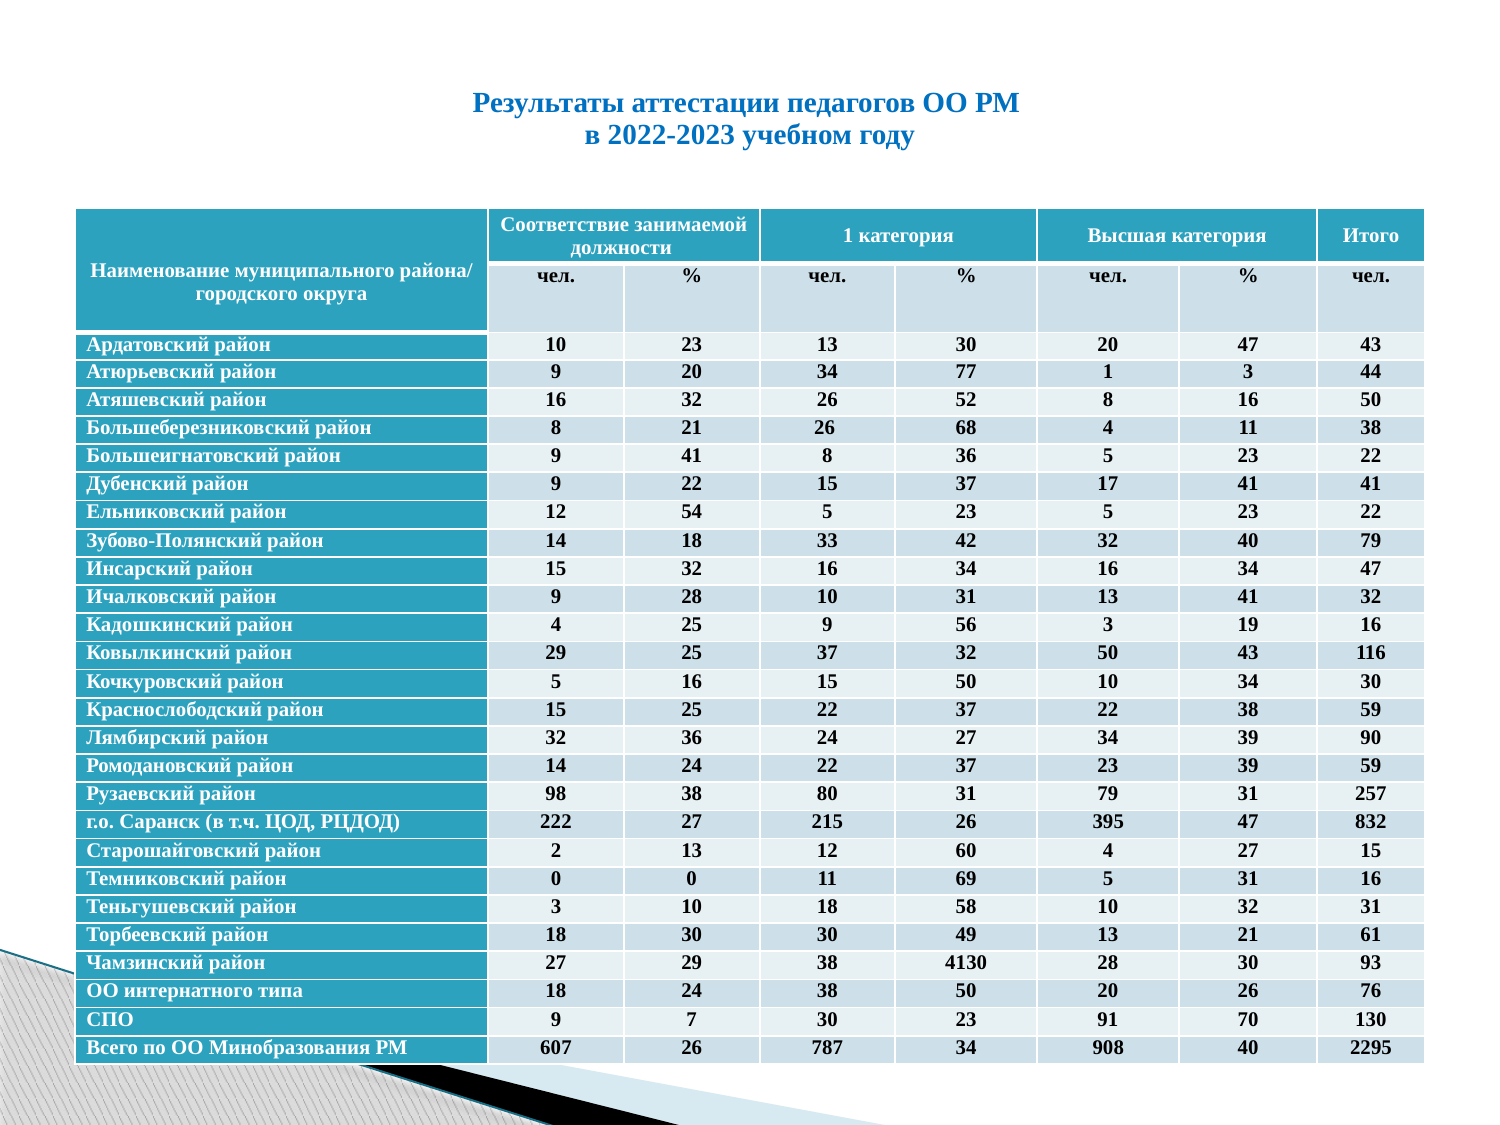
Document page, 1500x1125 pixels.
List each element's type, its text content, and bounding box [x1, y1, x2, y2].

table_cell 37 [896, 699, 1036, 725]
table_cell 44 [1318, 361, 1424, 387]
table_cell 26 [896, 811, 1036, 838]
table_cell 5 [1038, 445, 1178, 471]
table_cell 38 [761, 952, 894, 979]
table_cell 2295 [1318, 1037, 1424, 1063]
table_cell 16 [1318, 614, 1424, 641]
table_cell 29 [625, 952, 759, 979]
table_cell 69 [896, 868, 1036, 894]
table_cell 31 [896, 586, 1036, 612]
table_cell Старошайговский район [76, 839, 487, 866]
table_cell Кочкуровский район [76, 670, 487, 697]
table_cell 21 [1180, 924, 1316, 950]
table_cell 18 [489, 980, 623, 1007]
table_cell 22 [625, 473, 759, 500]
table_cell Атяшевский район [76, 389, 487, 415]
table_cell 22 [1318, 445, 1424, 471]
table_cell 7 [625, 1008, 759, 1035]
table_cell 9 [489, 361, 623, 387]
table_cell 30 [1318, 670, 1424, 697]
table_cell 49 [896, 924, 1036, 950]
table_cell г.о. Саранск (в т.ч. ЦОД, РЦДОД) [76, 811, 487, 838]
table_cell 10 [761, 586, 894, 612]
table_cell 34 [761, 361, 894, 387]
table_cell 15 [489, 699, 623, 725]
table_cell 77 [896, 361, 1036, 387]
table_cell 47 [1318, 558, 1424, 584]
table_cell 24 [625, 755, 759, 781]
table_cell 50 [1038, 642, 1178, 669]
table_header Наименование муниципального района/ городского округа [76, 220, 487, 330]
table_cell СПО [76, 1008, 487, 1035]
table_cell Рузаевский район [76, 783, 487, 810]
table_cell 21 [625, 417, 759, 443]
table_cell 13 [761, 333, 894, 359]
table_cell 22 [761, 699, 894, 725]
table_cell 15 [1318, 839, 1424, 866]
table_cell Атюрьевский район [76, 361, 487, 387]
table_cell 116 [1318, 642, 1424, 669]
table_cell 22 [761, 755, 894, 781]
table_cell 4 [489, 614, 623, 641]
table_cell 10 [1038, 670, 1178, 697]
table_cell 15 [761, 670, 894, 697]
table_cell 16 [1318, 868, 1424, 894]
table_cell 8 [761, 445, 894, 471]
table_cell 79 [1318, 530, 1424, 556]
table_cell 14 [489, 755, 623, 781]
table_cell 34 [896, 1037, 1036, 1063]
table_cell 12 [489, 501, 623, 528]
table_cell 34 [896, 558, 1036, 584]
table_cell % [1180, 266, 1316, 332]
table_cell Лямбирский район [76, 727, 487, 753]
table_cell Торбеевский район [76, 924, 487, 950]
table_cell 5 [489, 670, 623, 697]
table_cell 832 [1318, 811, 1424, 838]
table_cell 14 [489, 530, 623, 556]
table_cell 38 [1180, 699, 1316, 725]
table_cell 33 [761, 530, 894, 556]
table_cell 10 [625, 896, 759, 922]
table_cell чел. [489, 266, 623, 332]
table_cell 41 [1318, 473, 1424, 500]
table_cell Теньгушевский район [76, 896, 487, 922]
table_cell 23 [1180, 445, 1316, 471]
table_cell 257 [1318, 783, 1424, 810]
table_cell 4 [1038, 417, 1178, 443]
table_cell 26 [761, 417, 894, 443]
table_cell 34 [1038, 727, 1178, 753]
table_cell 0 [489, 868, 623, 894]
table_header 1 категория [761, 220, 1036, 261]
table_cell 11 [1180, 417, 1316, 443]
table_cell 93 [1318, 952, 1424, 979]
table_cell 31 [896, 783, 1036, 810]
table_cell 16 [761, 558, 894, 584]
table_cell 908 [1038, 1037, 1178, 1063]
table_cell 50 [1318, 389, 1424, 415]
table_cell 10 [489, 333, 623, 359]
table_cell 1 [1038, 361, 1178, 387]
table_cell 15 [489, 558, 623, 584]
table_cell 58 [896, 896, 1036, 922]
table_cell 31 [1180, 868, 1316, 894]
table_cell 30 [896, 333, 1036, 359]
table_cell Ковылкинский район [76, 642, 487, 669]
table_cell 22 [1318, 501, 1424, 528]
table_header Высшая категория [1038, 220, 1316, 261]
table_cell Зубово-Полянский район [76, 530, 487, 556]
table_cell чел. [761, 266, 894, 332]
table_cell 16 [489, 389, 623, 415]
table_cell 13 [1038, 586, 1178, 612]
table_cell % [896, 266, 1036, 332]
table_cell 8 [489, 417, 623, 443]
table_cell 13 [625, 839, 759, 866]
table_cell 23 [896, 1008, 1036, 1035]
table_cell 41 [625, 445, 759, 471]
table_cell 54 [625, 501, 759, 528]
table_cell Краснослободский район [76, 699, 487, 725]
table_cell 787 [761, 1037, 894, 1063]
table_cell 90 [1318, 727, 1424, 753]
table_cell 39 [1180, 755, 1316, 781]
table_cell 28 [625, 586, 759, 612]
table_cell 34 [1180, 670, 1316, 697]
table_cell 607 [489, 1037, 623, 1063]
table_cell 61 [1318, 924, 1424, 950]
table_cell 50 [896, 980, 1036, 1007]
table_cell 11 [761, 868, 894, 894]
table_cell 30 [1180, 952, 1316, 979]
table_cell 5 [1038, 501, 1178, 528]
table_cell Темниковский район [76, 868, 487, 894]
table_cell 32 [1038, 530, 1178, 556]
table_cell 38 [625, 783, 759, 810]
title Результаты аттестации педагогов ОО РМ в 2022-2023 учебном году [75, 45, 1425, 220]
table_cell чел. [1038, 266, 1178, 332]
table_header Соответствие занимаемой должности [489, 220, 759, 261]
table_cell Большеберезниковский район [76, 417, 487, 443]
table_cell 31 [1180, 783, 1316, 810]
table_cell 32 [625, 558, 759, 584]
table_cell 9 [761, 614, 894, 641]
table_cell ОО интернатного типа [76, 980, 487, 1007]
table_cell 37 [896, 755, 1036, 781]
table_cell 215 [761, 811, 894, 838]
table_cell 3 [489, 896, 623, 922]
table_cell 31 [1318, 896, 1424, 922]
table_cell 27 [1180, 839, 1316, 866]
table_header Итого [1318, 220, 1424, 261]
table_cell 26 [761, 389, 894, 415]
table_cell 27 [489, 952, 623, 979]
table_cell 42 [896, 530, 1036, 556]
table_cell 36 [625, 727, 759, 753]
table_cell 47 [1180, 333, 1316, 359]
table_cell 39 [1180, 727, 1316, 753]
table_cell 40 [1180, 1037, 1316, 1063]
table_cell 32 [896, 642, 1036, 669]
table_cell 5 [761, 501, 894, 528]
table_cell 43 [1318, 333, 1424, 359]
table_cell Дубенский район [76, 473, 487, 500]
table_cell 18 [489, 924, 623, 950]
table_cell 76 [1318, 980, 1424, 1007]
table_cell Ельниковский район [76, 501, 487, 528]
table_cell 24 [761, 727, 894, 753]
table_cell 9 [489, 445, 623, 471]
table_cell 41 [1180, 586, 1316, 612]
table_cell 13 [1038, 924, 1178, 950]
table_cell 98 [489, 783, 623, 810]
table_cell 47 [1180, 811, 1316, 838]
table_cell 2 [489, 839, 623, 866]
table_cell Кадошкинский район [76, 614, 487, 641]
table_cell 32 [1180, 896, 1316, 922]
table_cell 20 [1038, 980, 1178, 1007]
table_cell 0 [625, 868, 759, 894]
table_cell 26 [625, 1037, 759, 1063]
table_cell Чамзинский район [76, 952, 487, 979]
table_cell 18 [761, 896, 894, 922]
table_cell Ичалковский район [76, 586, 487, 612]
table_cell 52 [896, 389, 1036, 415]
table_cell 9 [489, 473, 623, 500]
table_cell 3 [1180, 361, 1316, 387]
table_cell 28 [1038, 952, 1178, 979]
table_cell чел. [1318, 266, 1424, 332]
table_cell 68 [896, 417, 1036, 443]
table_cell 29 [489, 642, 623, 669]
table_cell 25 [625, 699, 759, 725]
table_cell 91 [1038, 1008, 1178, 1035]
table_cell 32 [625, 389, 759, 415]
table_cell 23 [1180, 501, 1316, 528]
table_cell 23 [896, 501, 1036, 528]
table_cell 18 [625, 530, 759, 556]
table_cell Инсарский район [76, 558, 487, 584]
table_cell 41 [1180, 473, 1316, 500]
table_cell 20 [625, 361, 759, 387]
table_cell 34 [1180, 558, 1316, 584]
table_cell Ромодановский район [76, 755, 487, 781]
table_cell 24 [625, 980, 759, 1007]
table_cell 27 [625, 811, 759, 838]
table_cell 8 [1038, 389, 1178, 415]
table_cell Ардатовский район [76, 335, 487, 359]
table_cell 30 [625, 924, 759, 950]
table_cell 25 [625, 614, 759, 641]
table_cell 5 [1038, 868, 1178, 894]
table_cell 17 [1038, 473, 1178, 500]
table_cell 27 [896, 727, 1036, 753]
table_cell % [625, 266, 759, 332]
table_cell 40 [1180, 530, 1316, 556]
table_cell 37 [896, 473, 1036, 500]
table_cell 70 [1180, 1008, 1316, 1035]
table_cell 26 [1180, 980, 1316, 1007]
table_cell 395 [1038, 811, 1178, 838]
table_cell 10 [1038, 896, 1178, 922]
table_cell 30 [761, 1008, 894, 1035]
table_cell 37 [761, 642, 894, 669]
table_cell 38 [1318, 417, 1424, 443]
table_cell 9 [489, 586, 623, 612]
table_cell 15 [761, 473, 894, 500]
table_cell 222 [489, 811, 623, 838]
table_cell Большеигнатовский район [76, 445, 487, 471]
table_cell 60 [896, 839, 1036, 866]
table_cell 32 [489, 727, 623, 753]
table_cell 130 [1318, 1008, 1424, 1035]
table_cell 38 [761, 980, 894, 1007]
table_cell 36 [896, 445, 1036, 471]
table_cell 32 [1318, 586, 1424, 612]
table_cell 16 [1180, 389, 1316, 415]
table_cell 22 [1038, 699, 1178, 725]
table_cell 23 [625, 333, 759, 359]
table_cell 59 [1318, 699, 1424, 725]
table_cell 43 [1180, 642, 1316, 669]
table_cell 80 [761, 783, 894, 810]
table_cell 25 [625, 642, 759, 669]
table_cell 4 [1038, 839, 1178, 866]
table_cell 12 [761, 839, 894, 866]
table_cell 59 [1318, 755, 1424, 781]
table_cell 16 [1038, 558, 1178, 584]
table_cell 79 [1038, 783, 1178, 810]
table_cell 16 [625, 670, 759, 697]
table_cell 30 [761, 924, 894, 950]
table_cell 50 [896, 670, 1036, 697]
table_cell 23 [1038, 755, 1178, 781]
table_cell 20 [1038, 333, 1178, 359]
table_cell 9 [489, 1008, 623, 1035]
table_cell 3 [1038, 614, 1178, 641]
table_cell 19 [1180, 614, 1316, 641]
table_cell 56 [896, 614, 1036, 641]
table_cell 4130 [896, 952, 1036, 979]
table_cell Всего по ОО Минобразования РМ [76, 1037, 487, 1063]
